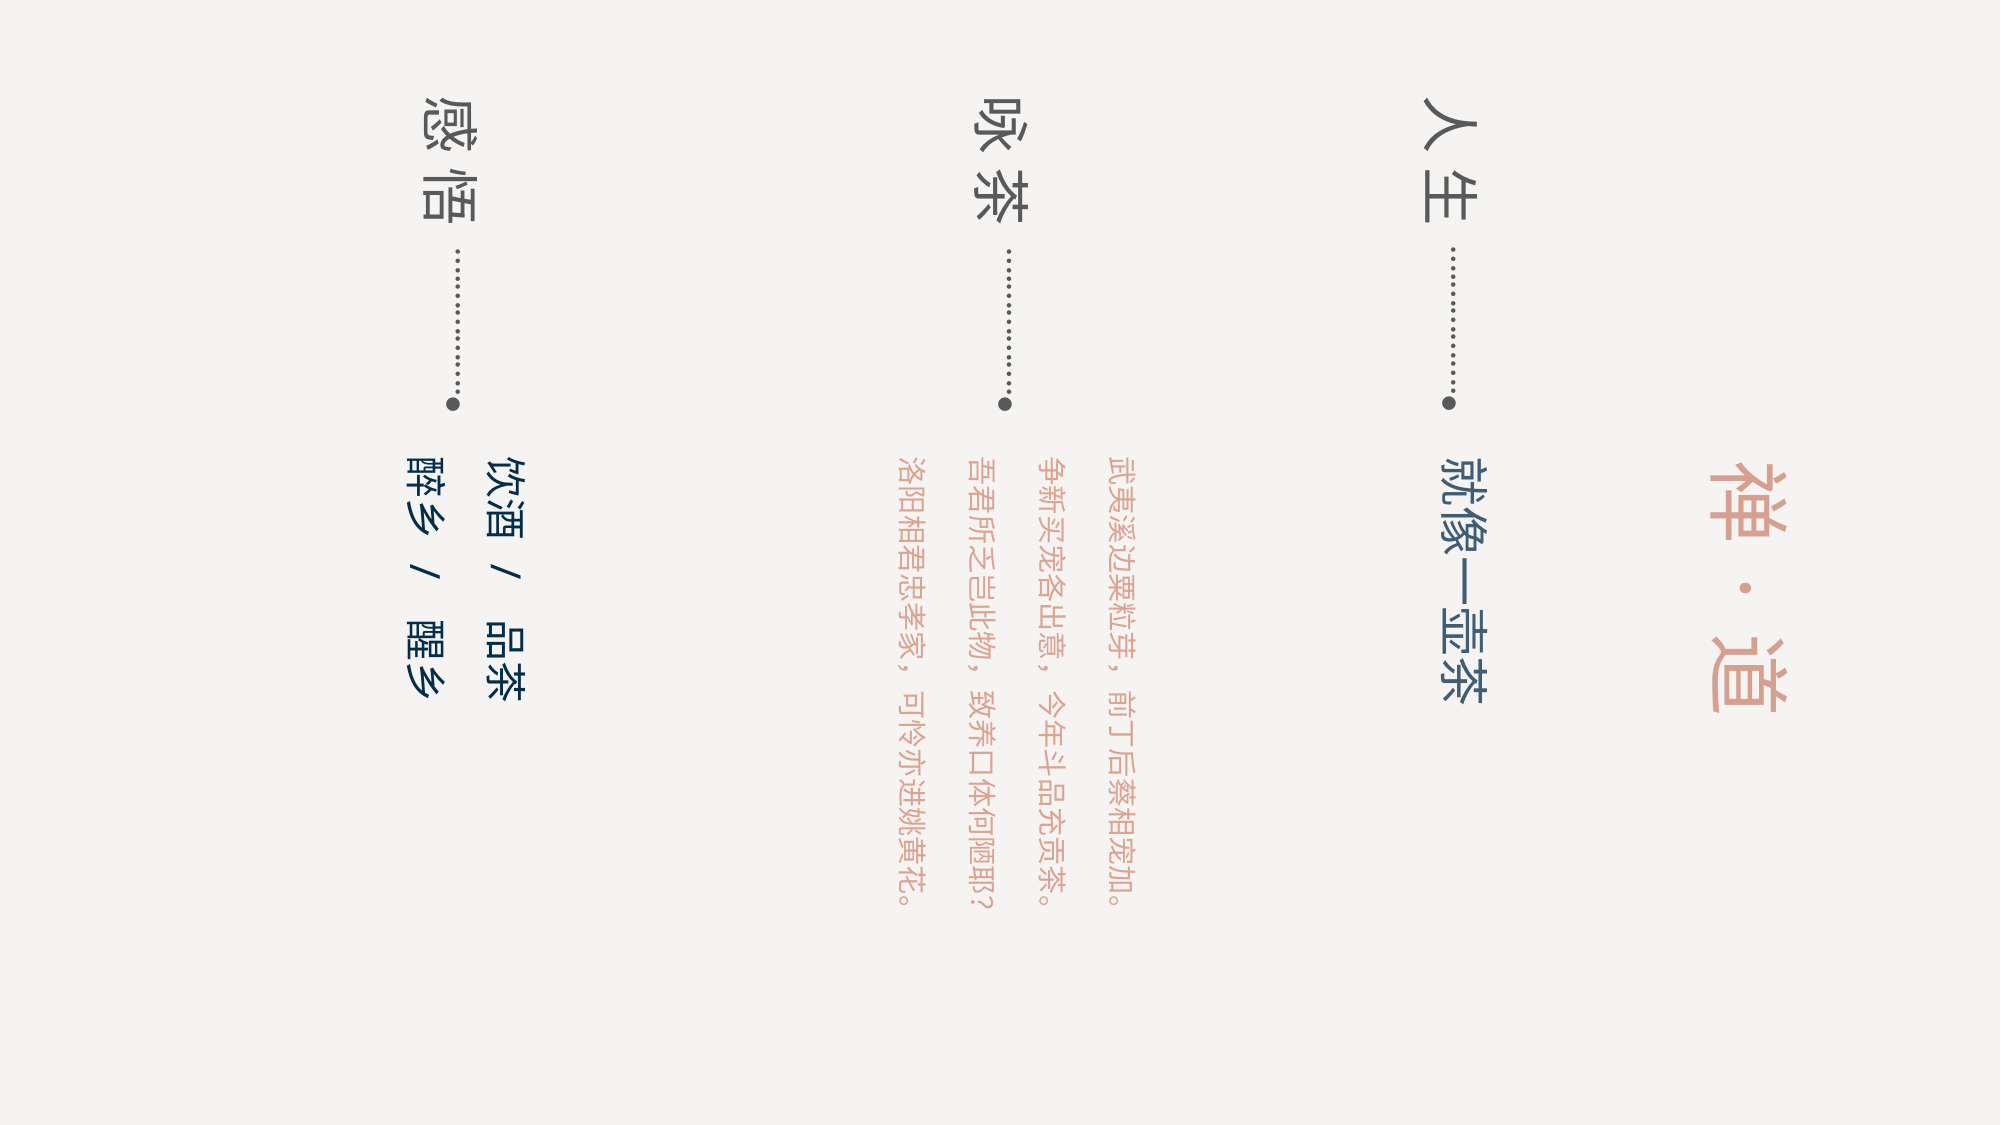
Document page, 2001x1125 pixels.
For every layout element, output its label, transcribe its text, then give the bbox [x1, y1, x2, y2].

text_box 就像一壶茶 [1412, 441, 1504, 710]
text_box 饮酒 / 品茶 [459, 441, 540, 665]
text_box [1396, 231, 1564, 419]
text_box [400, 233, 568, 420]
text_box 咏 茶 [944, 81, 1046, 228]
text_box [952, 233, 1120, 420]
text_box 感 悟 [393, 81, 495, 228]
text_box 人 生 [1393, 81, 1495, 228]
text_box 醉乡 / 醒乡 [378, 441, 459, 665]
text_box 禅·道 [1677, 445, 1809, 655]
text_box 武夷溪边粟粒芽，前丁后蔡相宠加。 争新买宠各出意，今年斗品充贡茶。 吾君所乏岂此物，致养口体何陋耶？ 洛阳相君忠孝家，可怜亦进姚黄花。 [834, 441, 1148, 935]
